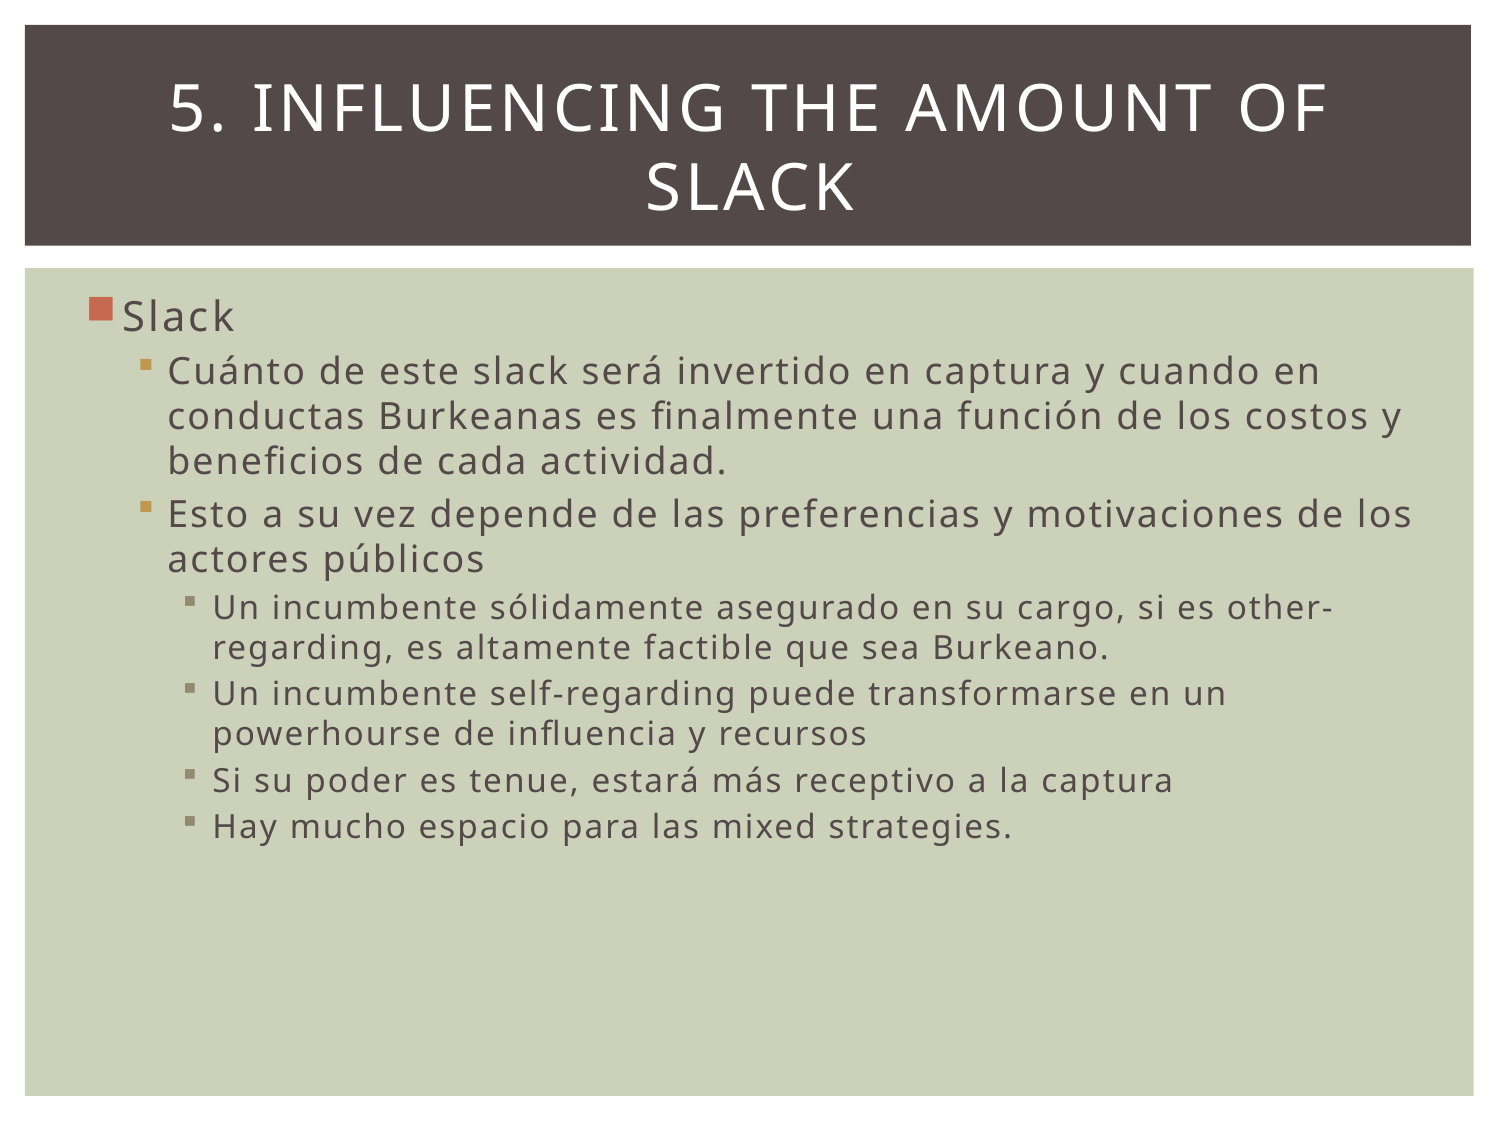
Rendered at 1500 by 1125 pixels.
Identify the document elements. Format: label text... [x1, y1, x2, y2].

title 5. Influencing the amount of slack [62, 58, 1438, 232]
list Slack Cuánto de este slack será invertido en captura y cuando en conductas Burkeanas es finalmente una función de los costos y beneficios de cada actividad. Esto a su vez depende de las preferencias y motivaciones de los actores públicos Un incumbente sólidamente asegurado en su cargo, si es other-regarding, es altamente factible que sea Burkeano. Un incumbente self-regarding puede transformarse en un powerhourse de influencia y recursos Si su poder es tenue, estará más receptivo a la captura Hay mucho espacio para las mixed strategies. [62, 281, 1442, 1005]
